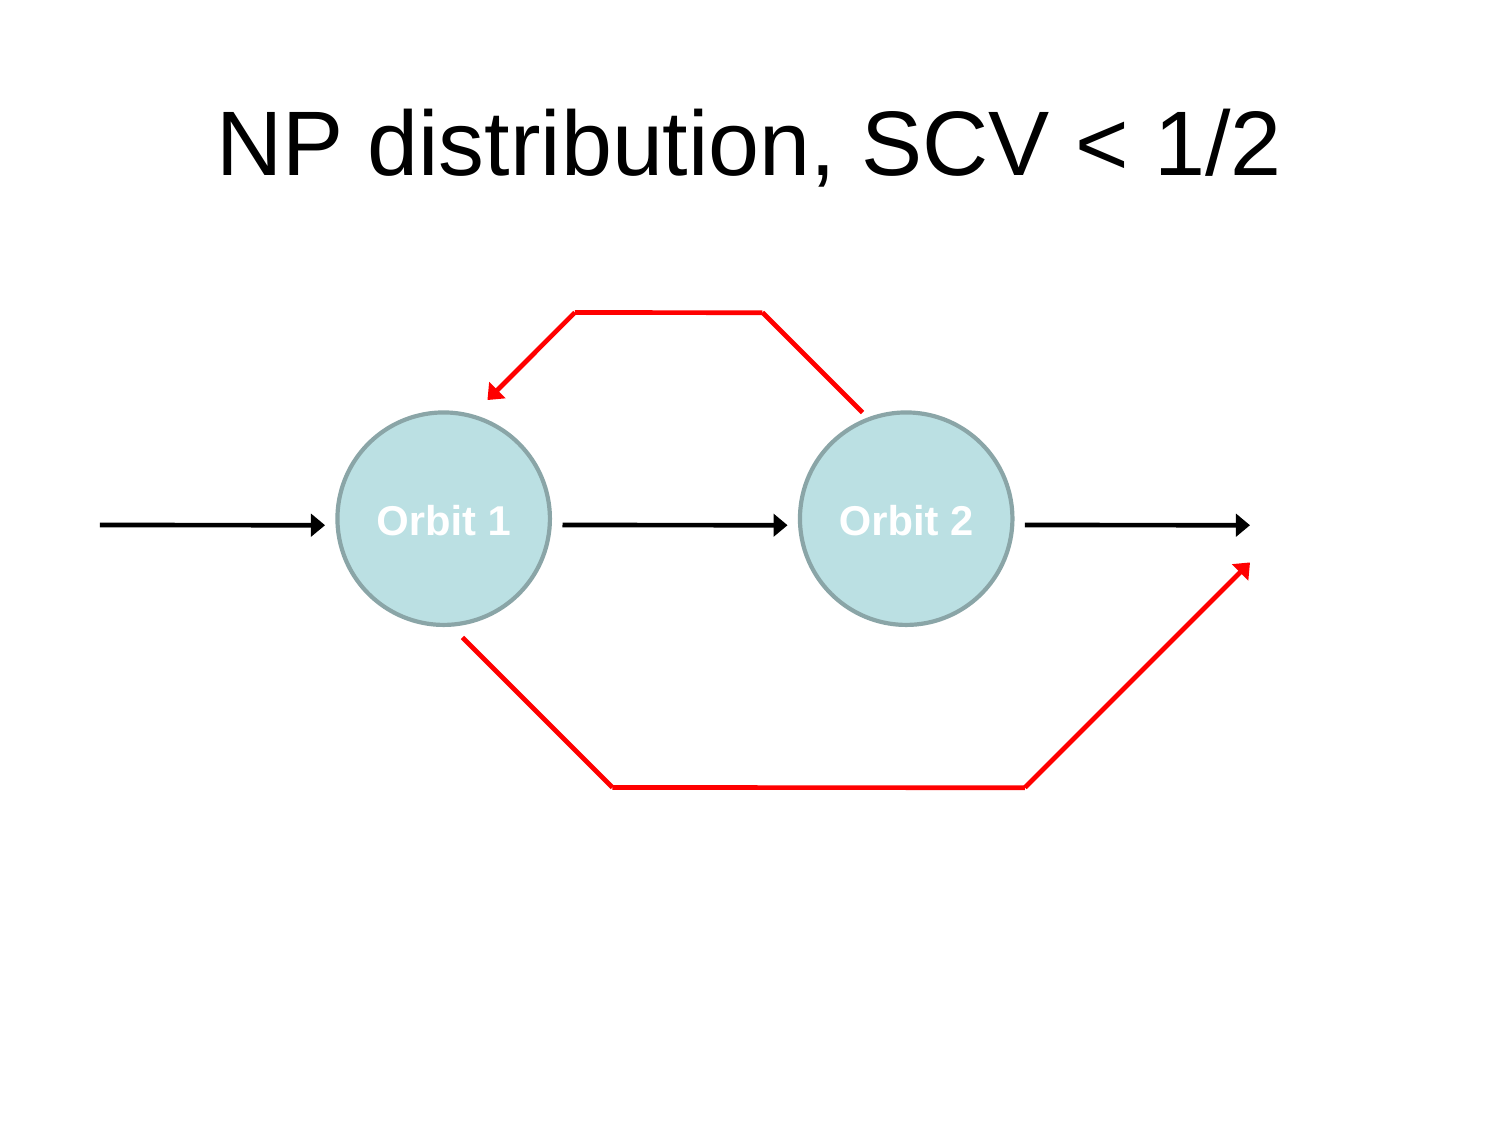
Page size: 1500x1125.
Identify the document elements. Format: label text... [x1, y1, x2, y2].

title NP distribution, SCV < 1/2 [74, 44, 1426, 233]
text_box Orbit 1 [335, 410, 553, 628]
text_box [462, 637, 613, 788]
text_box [487, 312, 576, 401]
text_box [762, 312, 863, 413]
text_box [1024, 562, 1251, 788]
text_box Orbit 2 [797, 410, 1015, 628]
